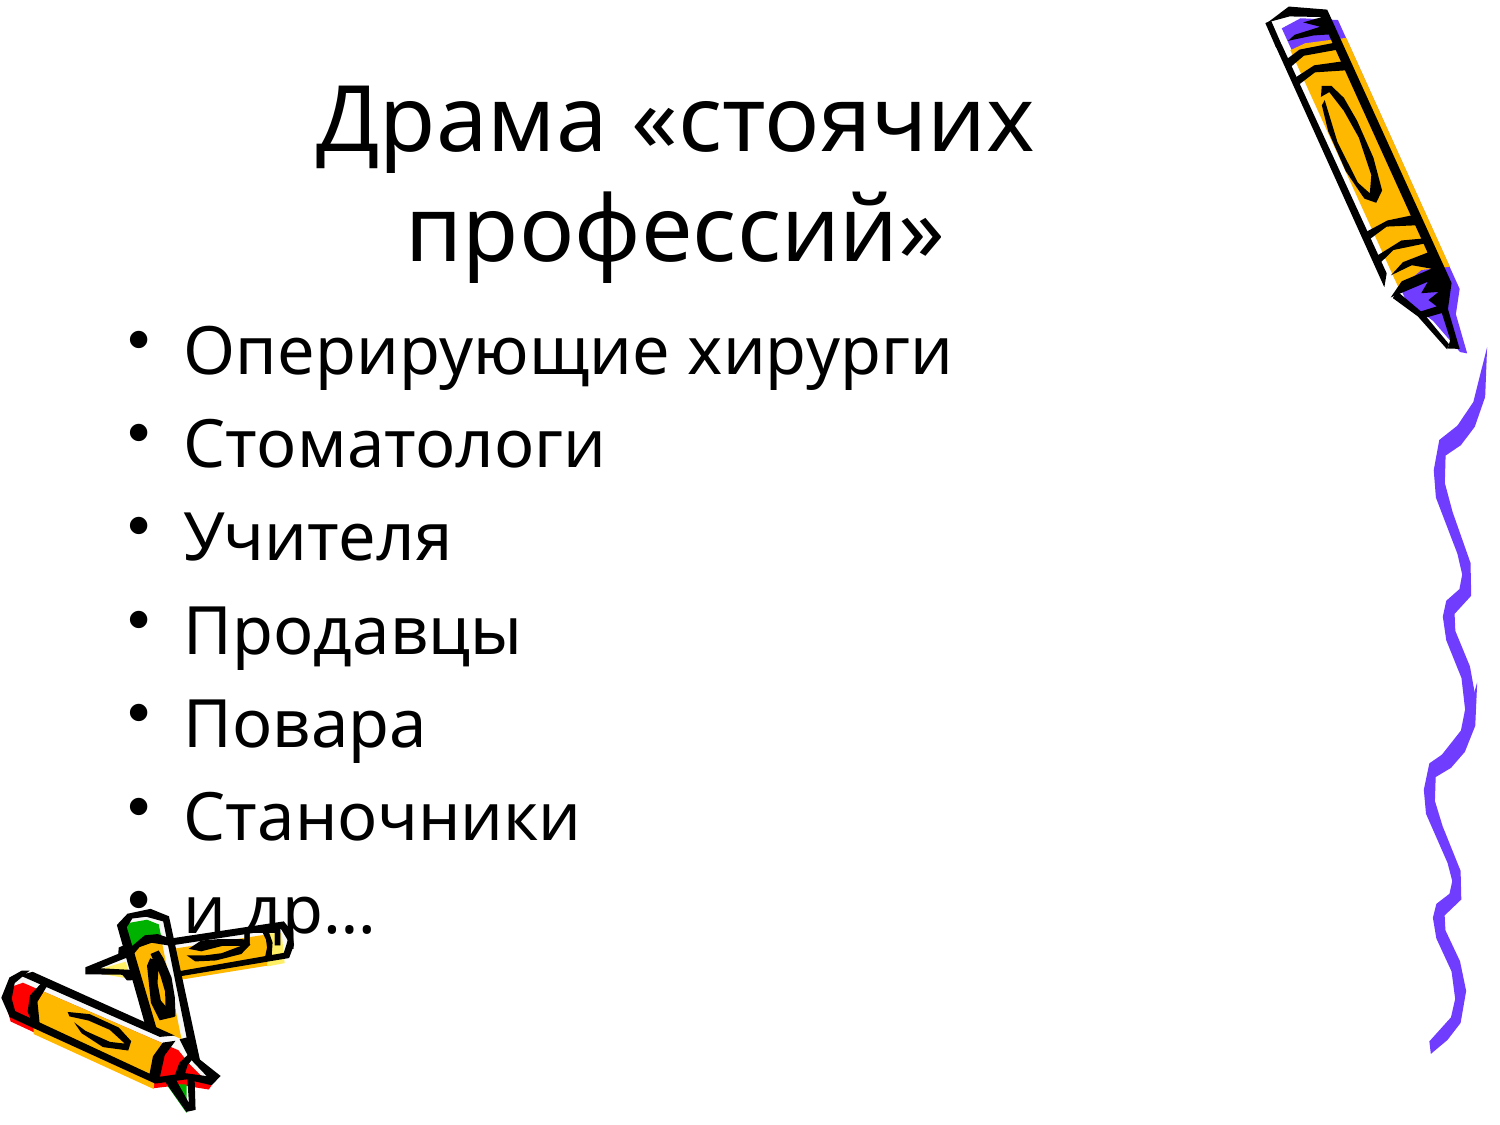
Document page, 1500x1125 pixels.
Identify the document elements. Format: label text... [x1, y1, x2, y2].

title Драма «стоячих профессий» [112, 24, 1240, 288]
list Оперирующие хирурги Стоматологи Учителя Продавцы Повара Станочники и др… [112, 299, 1376, 901]
